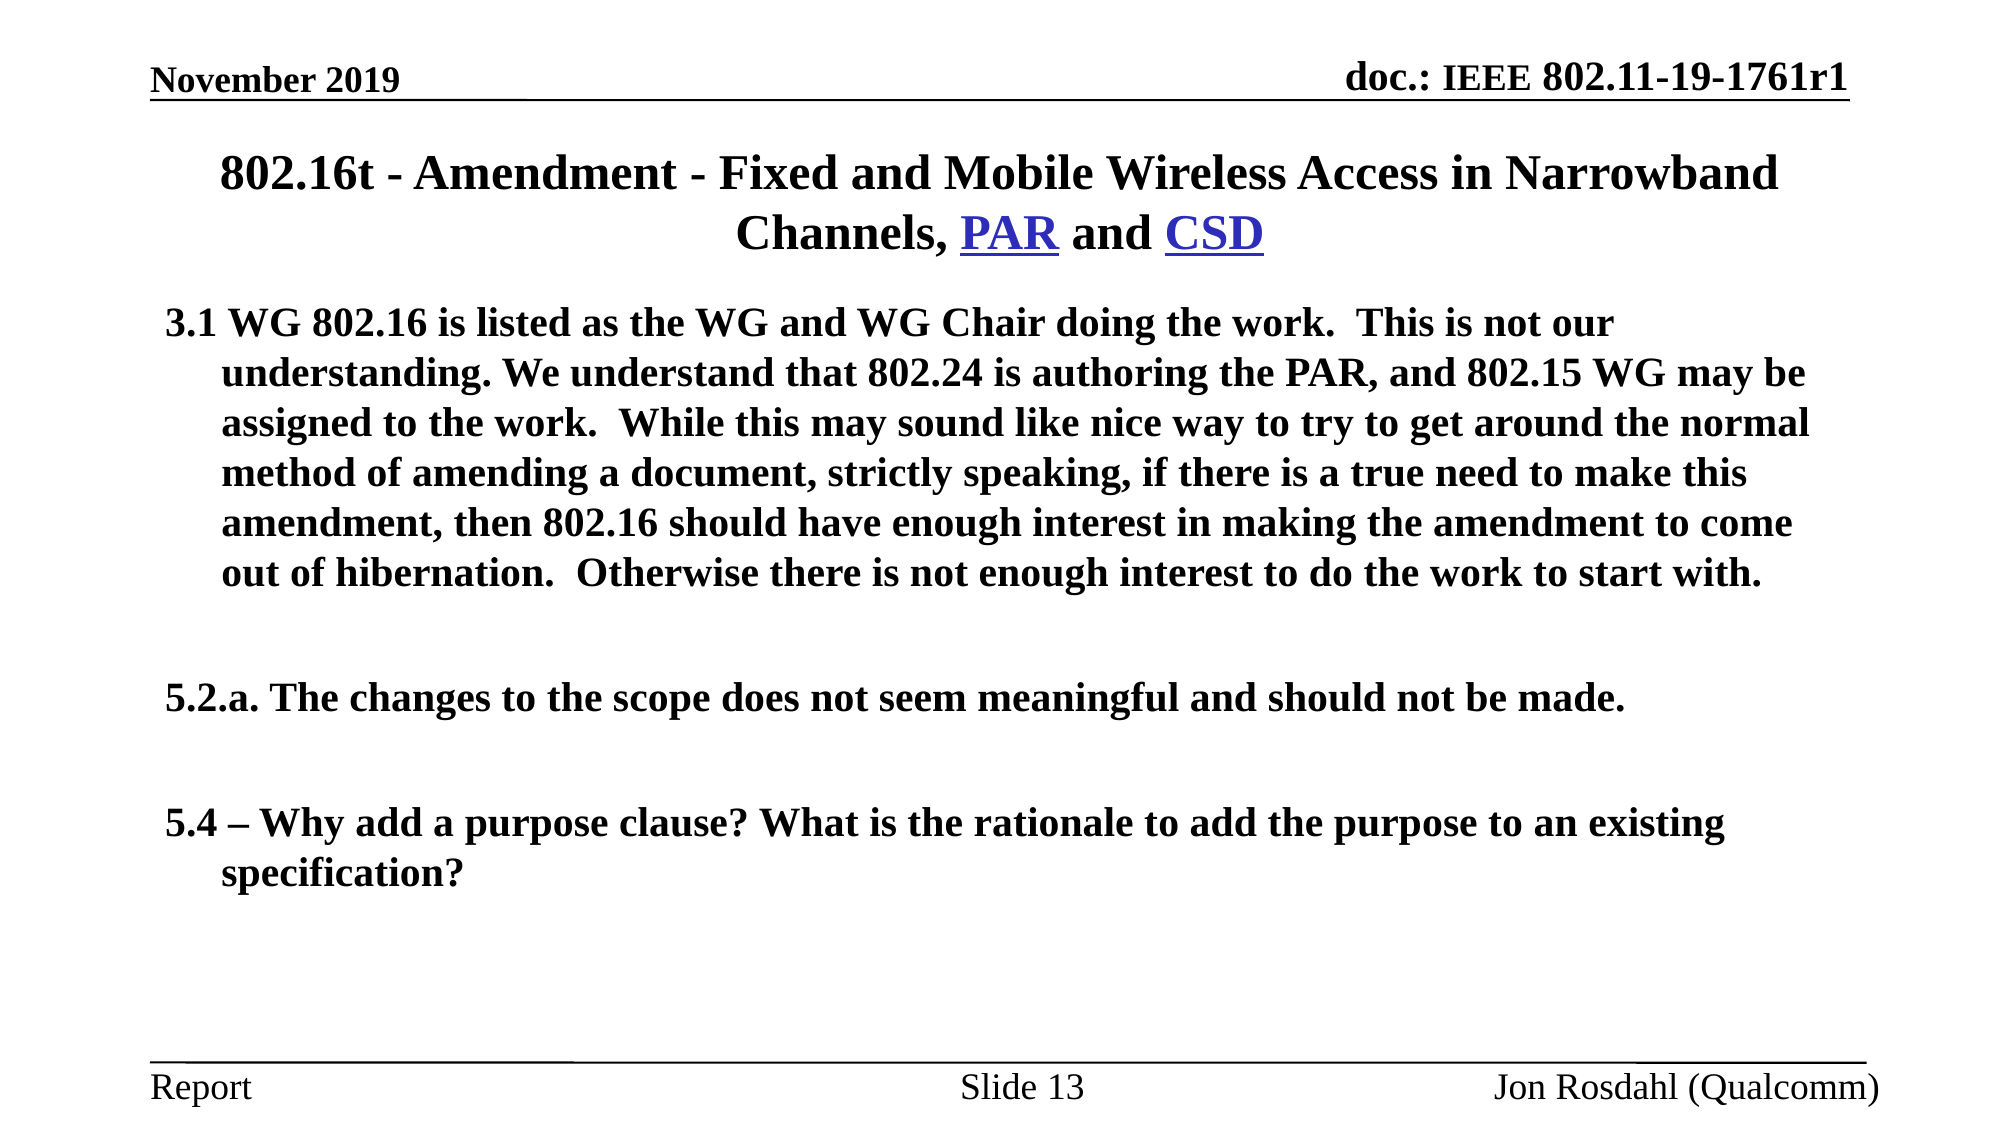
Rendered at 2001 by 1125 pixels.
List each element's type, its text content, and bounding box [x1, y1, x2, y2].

slide_number Slide 13 [950, 1061, 1095, 1125]
title 802.16t - Amendment - Fixed and Mobile Wireless Access in Narrowband Channels, PAR and CSD [149, 112, 1850, 286]
footer Jon Rosdahl (Qualcomm) [1436, 1061, 1881, 1108]
list 3.1 WG 802.16 is listed as the WG and WG Chair doing the work. This is not our understanding. We understand that 802.24 is authoring the PAR, and 802.15 WG may be assigned to the work. While this may sound like nice way to try to get around the normal method of amending a document, strictly speaking, if there is a true need to make this amendment, then 802.16 should have enough interest in making the amendment to come out of hibernation. Otherwise there is not enough interest to do the work to start with. 5.2.a. The changes to the scope does not seem meaningful and should not be made. 5.4 – Why add a purpose clause? What is the rationale to add the purpose to an existing specification? [149, 286, 1850, 1063]
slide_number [149, 49, 431, 100]
